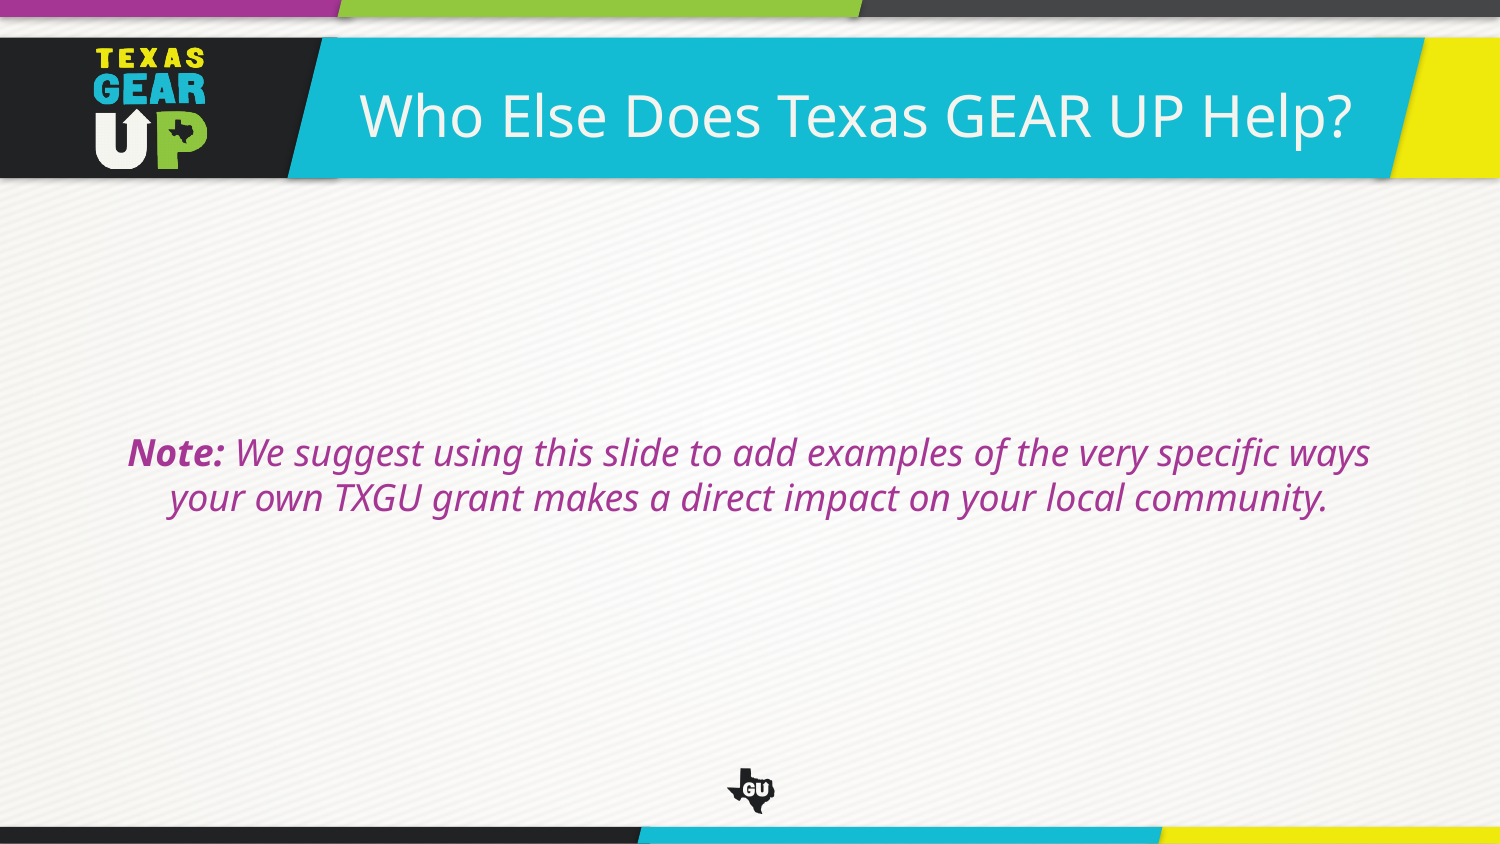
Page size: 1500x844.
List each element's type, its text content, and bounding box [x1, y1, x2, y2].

text_box Who Else Does Texas GEAR UP Help? [312, 43, 1400, 185]
list Note: We suggest using this slide to add examples of the very specific ways your own TXGU grant makes a direct impact on your local community. [75, 196, 1425, 750]
